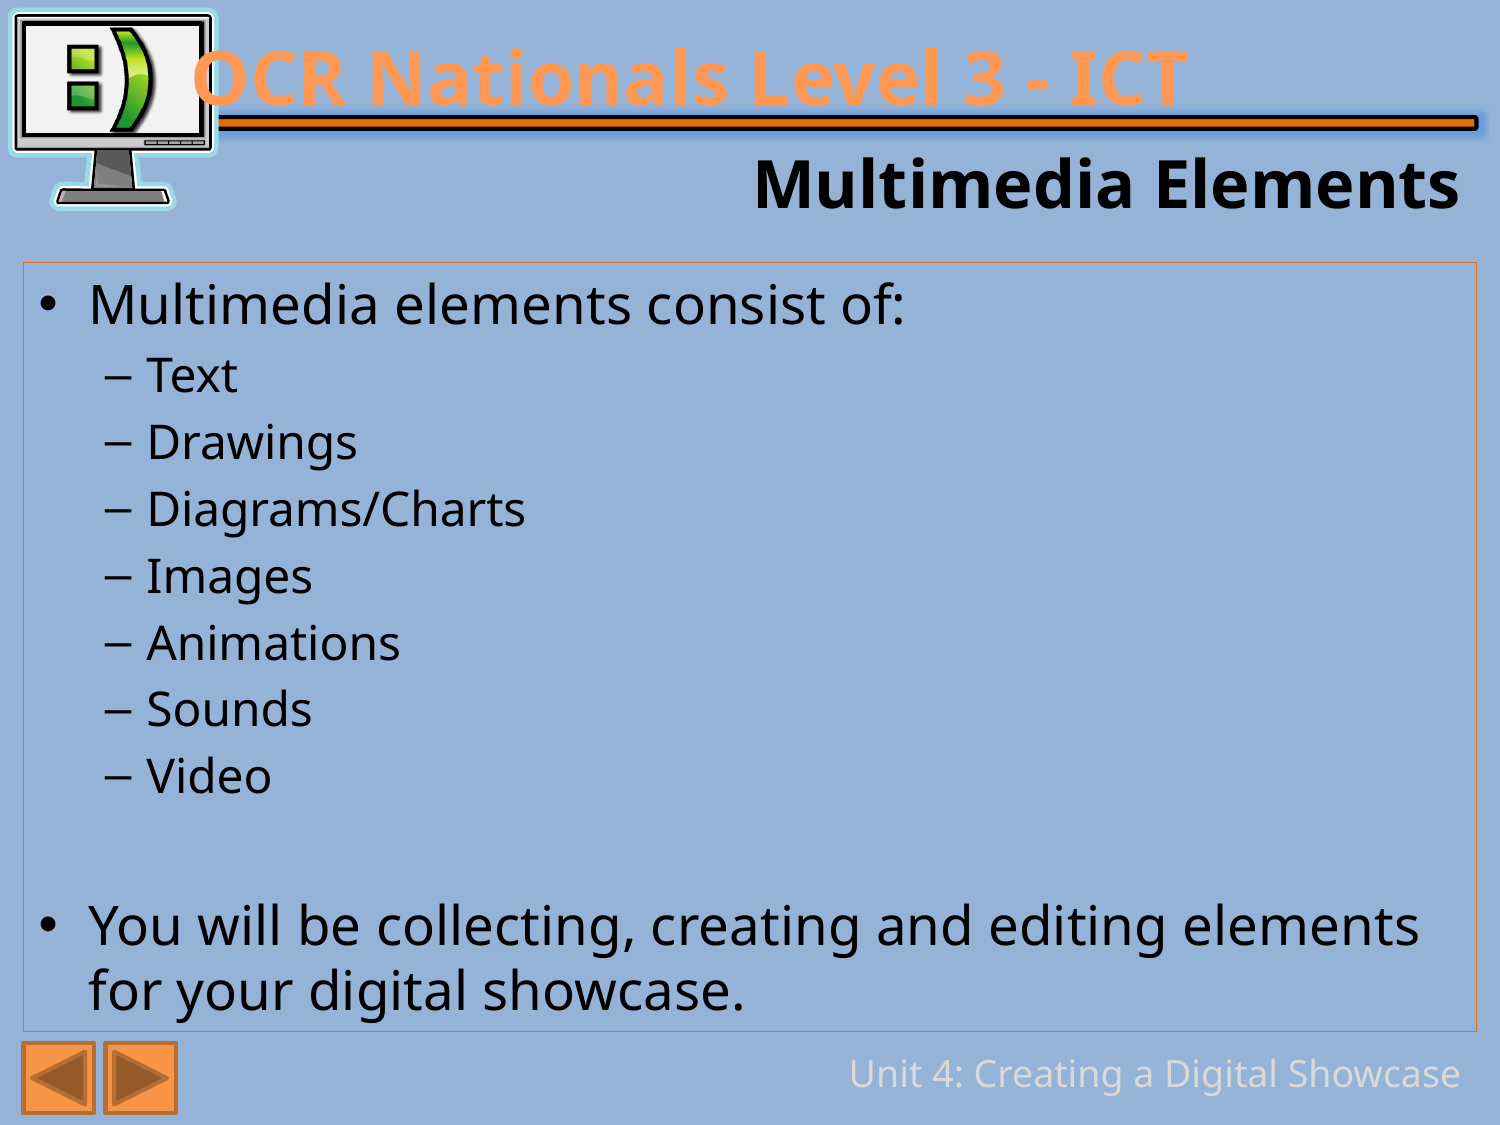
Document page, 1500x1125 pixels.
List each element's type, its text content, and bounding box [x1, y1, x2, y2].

picture [48, 21, 172, 139]
title Multimedia Elements [187, 117, 1477, 247]
list Multimedia elements consist of: Text Drawings Diagrams/Charts Images Animations Sounds Video You will be collecting, creating and editing elements for your digital showcase. [23, 262, 1477, 1032]
